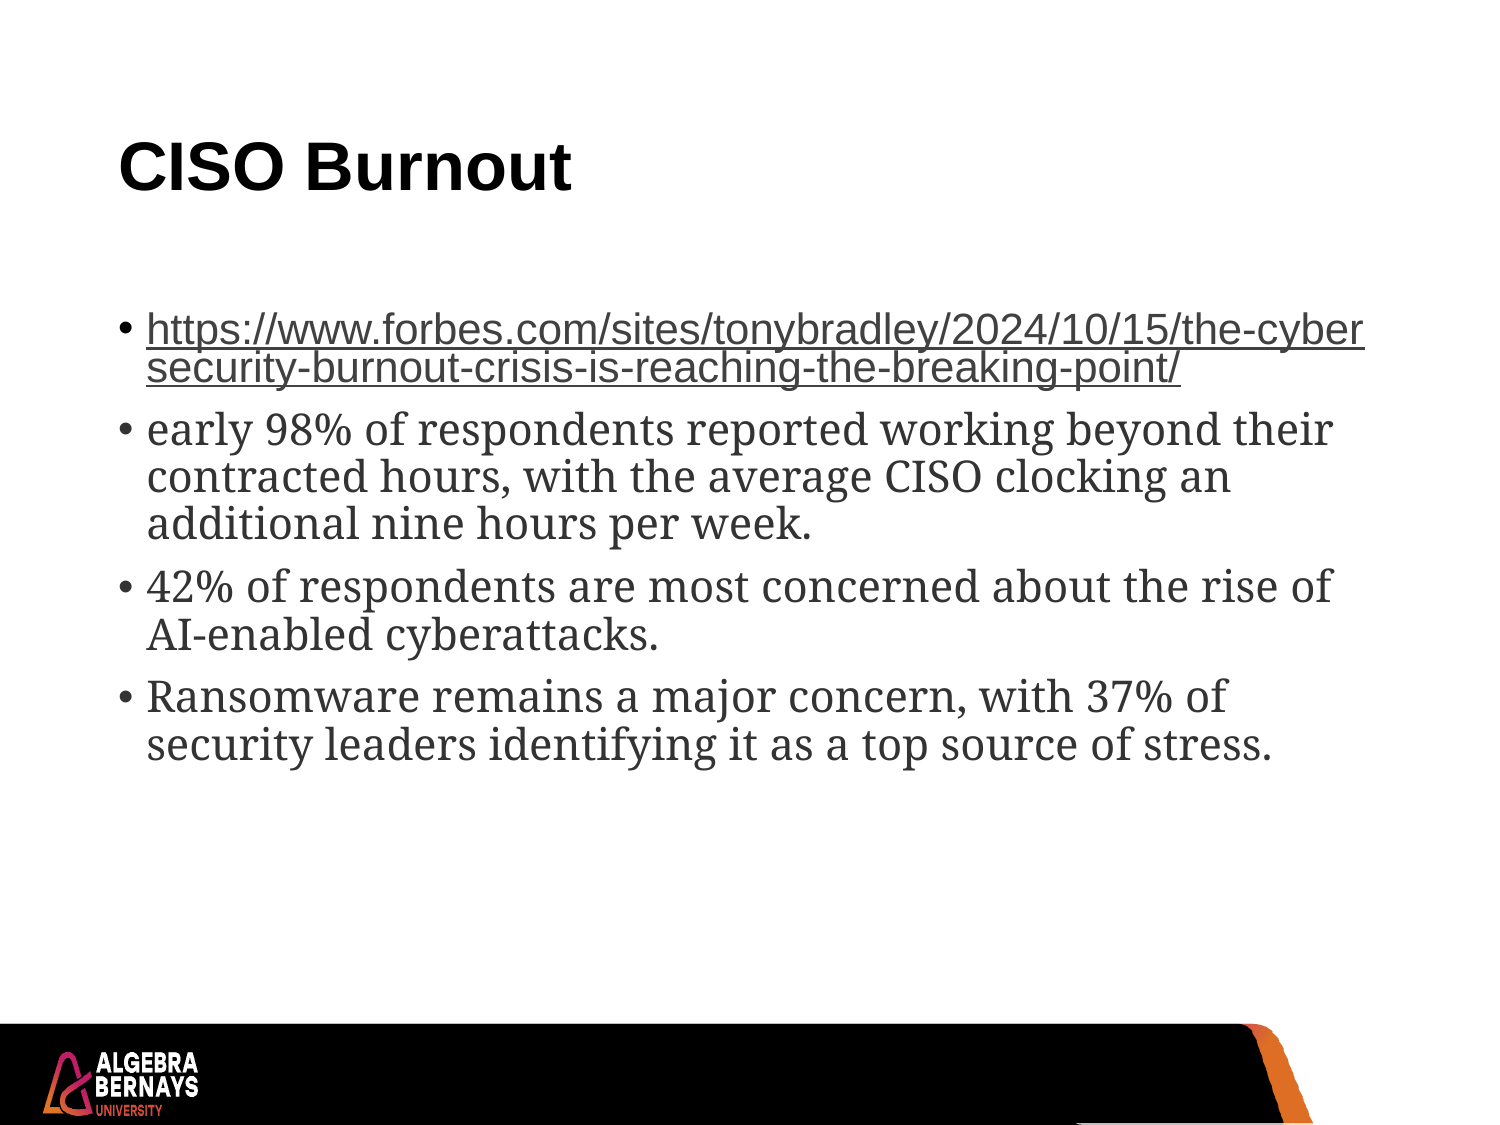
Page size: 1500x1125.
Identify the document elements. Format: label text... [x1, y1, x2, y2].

list https://www.forbes.com/sites/tonybradley/2024/10/15/the-cybersecurity-burnout-crisis-is-reaching-the-breaking-point/ early 98% of respondents reported working beyond their contracted hours, with the average CISO clocking an additional nine hours per week. 42% of respondents are most concerned about the rise of AI-enabled cyberattacks​. Ransomware remains a major concern, with 37% of security leaders identifying it as a top source of stress. [103, 299, 1397, 1014]
picture [0, 1023, 1468, 1125]
title CISO Burnout [103, 59, 1397, 278]
